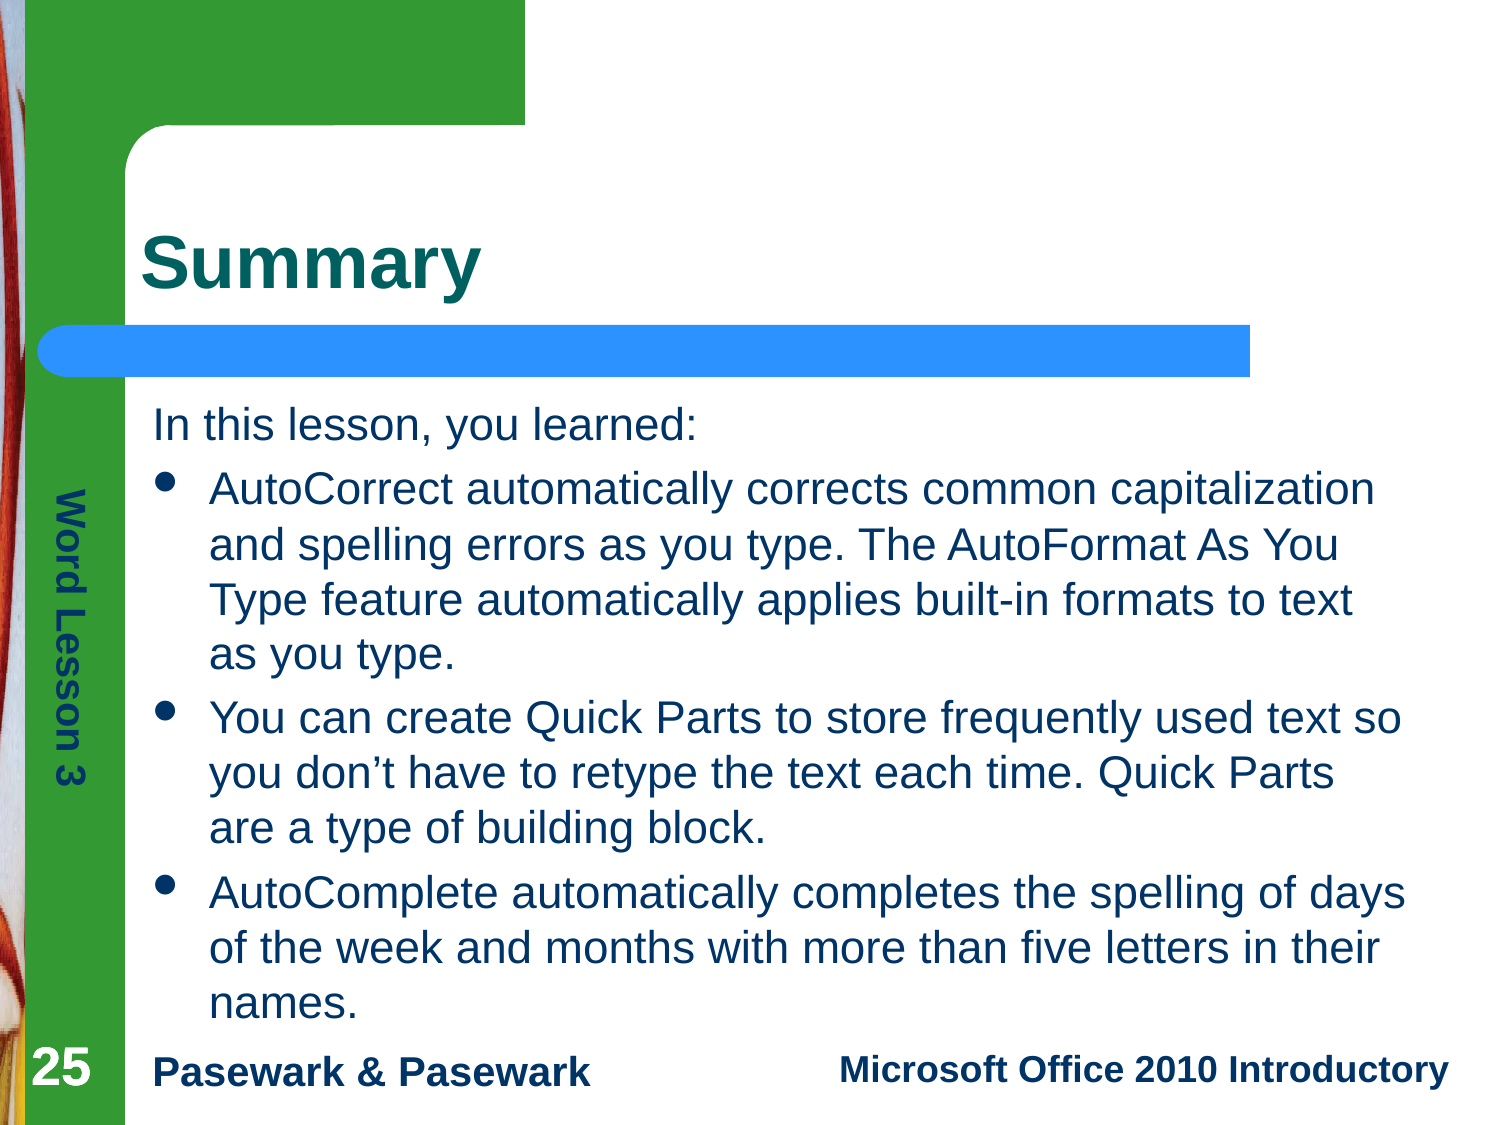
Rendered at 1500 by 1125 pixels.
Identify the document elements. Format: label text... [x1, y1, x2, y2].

picture [0, 0, 25, 1125]
title Summary [124, 124, 1426, 313]
text_box 25 [13, 1023, 111, 1105]
list In this lesson, you learned: AutoCorrect automatically corrects common capitalization and spelling errors as you type. The AutoFormat As You Type feature automatically applies built-in formats to text as you type. You can create Quick Parts to store frequently used text so you don’t have to retype the text each time. Quick Parts are a type of building block. AutoComplete automatically completes the spelling of days of the week and months with more than five letters in their names. [137, 387, 1426, 1063]
